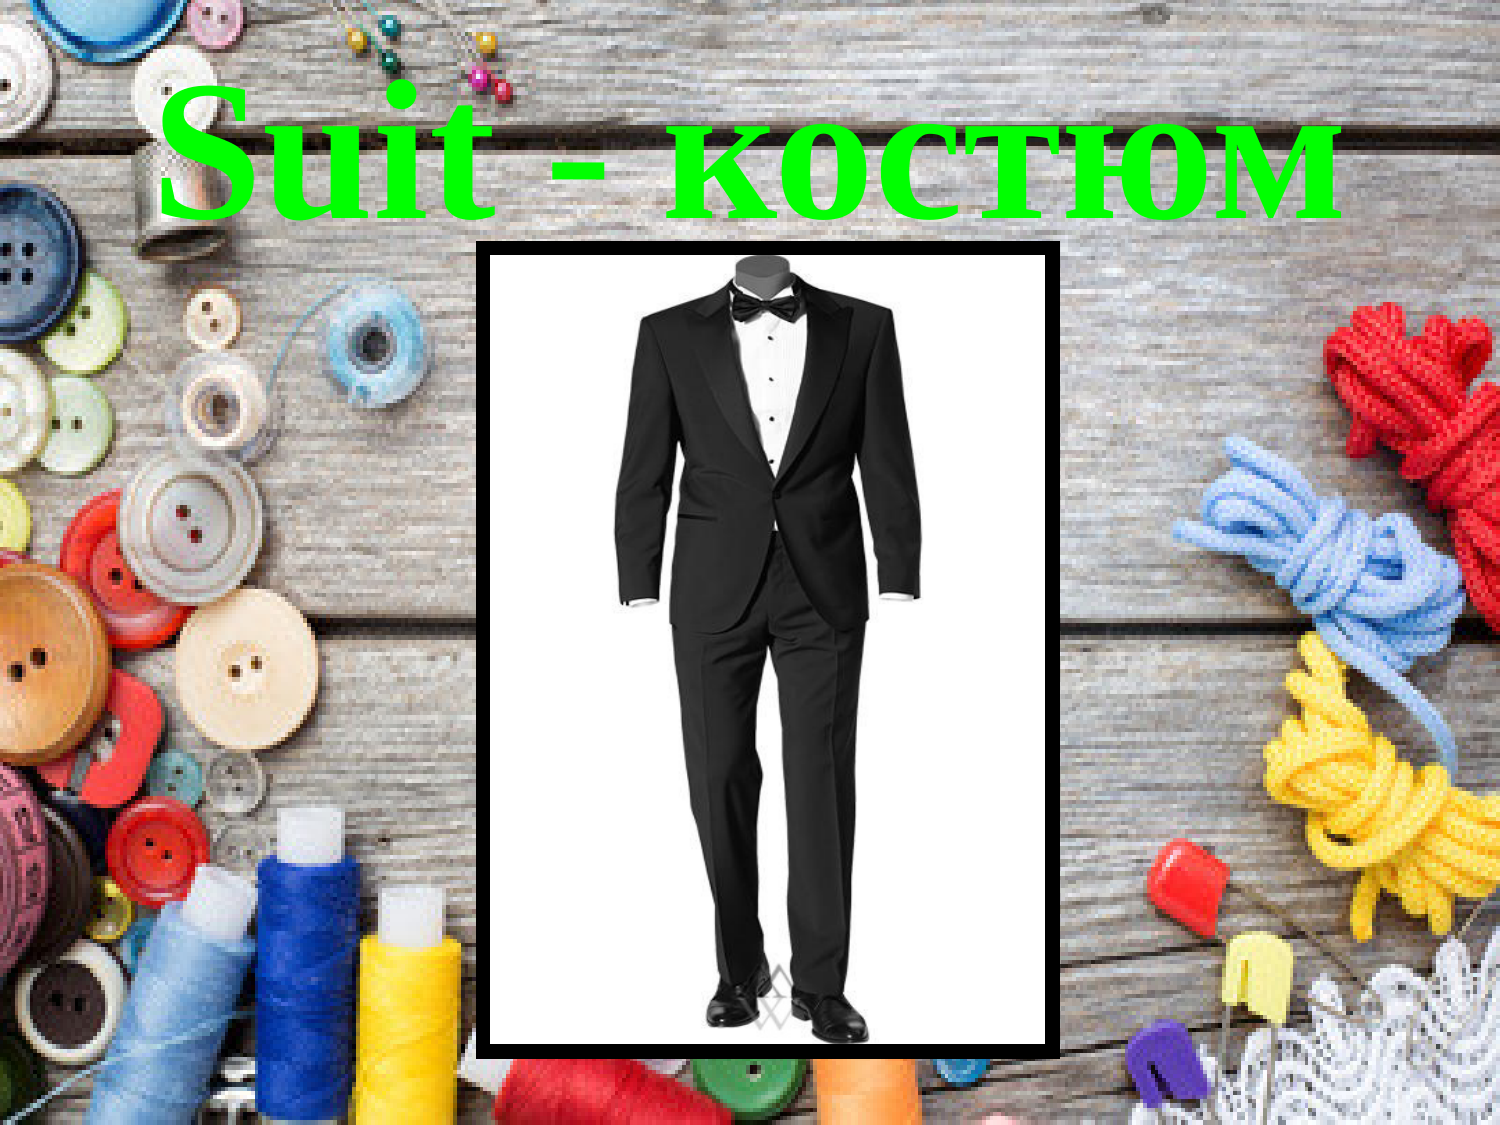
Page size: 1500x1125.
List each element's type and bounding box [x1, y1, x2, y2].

picture [489, 255, 1046, 1045]
list [0, 0, 1500, 1125]
